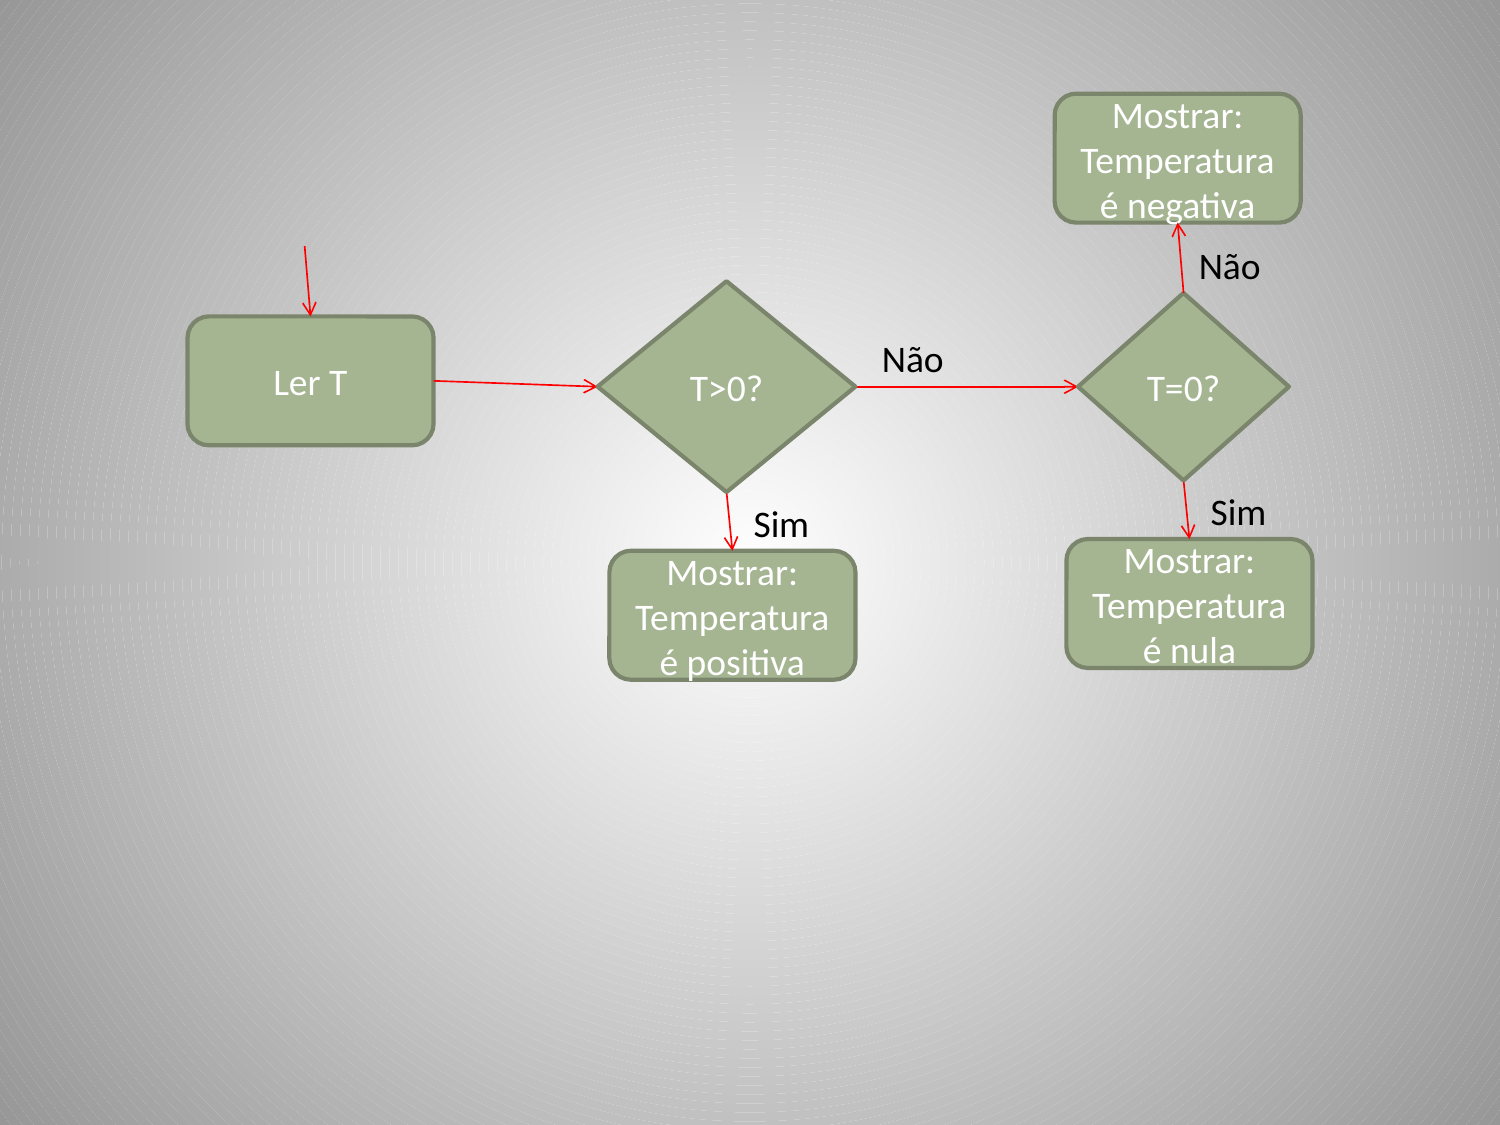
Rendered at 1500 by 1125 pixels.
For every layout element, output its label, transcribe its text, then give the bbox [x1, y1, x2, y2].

text_box Sim [738, 492, 825, 552]
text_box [1156, 506, 1217, 513]
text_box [433, 380, 598, 387]
text_box Mostrar: Temperatura é nula [1064, 536, 1315, 671]
text_box Mostrar: Temperatura é positiva [607, 548, 858, 682]
text_box Mostrar: Temperatura é negativa [1052, 91, 1303, 225]
text_box Ler T [185, 314, 436, 448]
text_box Não [1184, 234, 1276, 295]
text_box T=0? [1076, 291, 1292, 483]
text_box Não [867, 328, 961, 386]
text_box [699, 518, 760, 525]
text_box T>0? [599, 279, 858, 494]
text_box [272, 278, 344, 285]
text_box Sim [1195, 480, 1282, 541]
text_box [1145, 254, 1217, 261]
